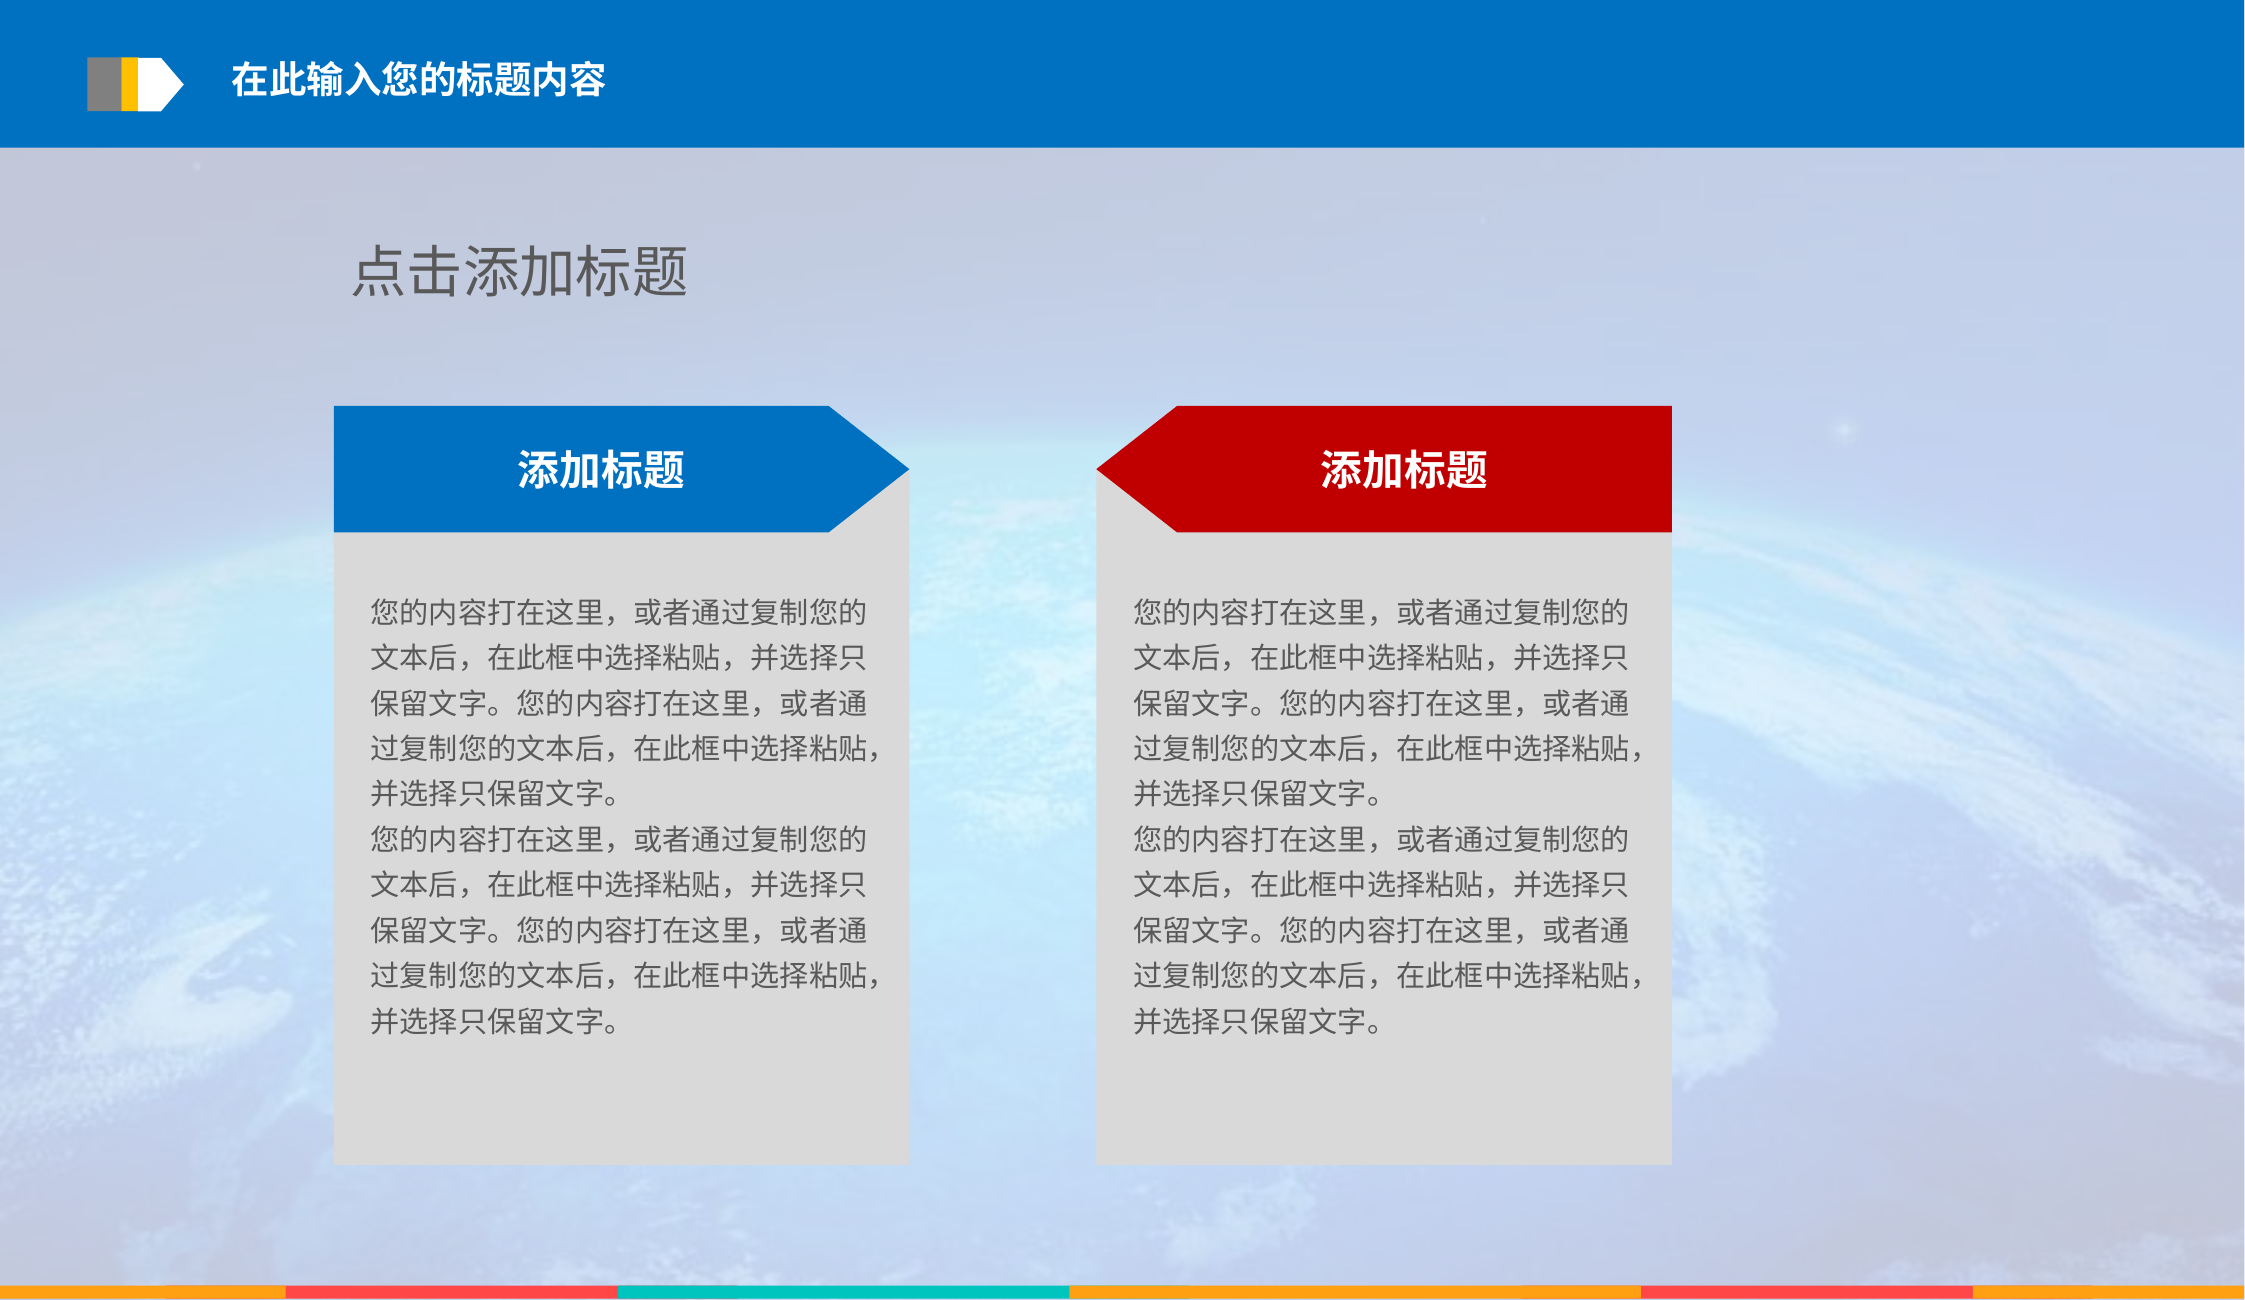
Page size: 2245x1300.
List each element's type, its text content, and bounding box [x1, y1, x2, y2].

text_box 添加标题 [333, 405, 910, 533]
text_box 点击添加标题 [333, 240, 847, 312]
text_box 添加标题 [1096, 405, 1672, 533]
text_box [617, 1284, 1068, 1300]
text_box [287, 1284, 617, 1300]
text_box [87, 57, 184, 112]
text_box [333, 470, 910, 1165]
text_box [1068, 1284, 1642, 1300]
text_box [1642, 1284, 1972, 1300]
text_box [0, 0, 2245, 149]
text_box 您的内容打在这里，或者通过复制您的文本后，在此框中选择粘贴，并选择只保留文字。您的内容打在这里，或者通过复制您的文本后，在此框中选择粘贴，并选择只保留文字。 您的内容打在这里，或者通过复制您的文本后，在此框中选择粘贴，并选择只保留文字。您的内容打在这里，或者通过复制您的文本后，在此框中选择粘贴，并选择只保留文字。 [1118, 576, 1672, 1046]
text_box 在此输入您的标题内容 [219, 49, 998, 108]
text_box [1972, 1284, 2245, 1300]
text_box 您的内容打在这里，或者通过复制您的文本后，在此框中选择粘贴，并选择只保留文字。您的内容打在这里，或者通过复制您的文本后，在此框中选择粘贴，并选择只保留文字。 您的内容打在这里，或者通过复制您的文本后，在此框中选择粘贴，并选择只保留文字。您的内容打在这里，或者通过复制您的文本后，在此框中选择粘贴，并选择只保留文字。 [356, 576, 910, 1046]
text_box [0, 1284, 287, 1300]
text_box [1096, 470, 1672, 1165]
